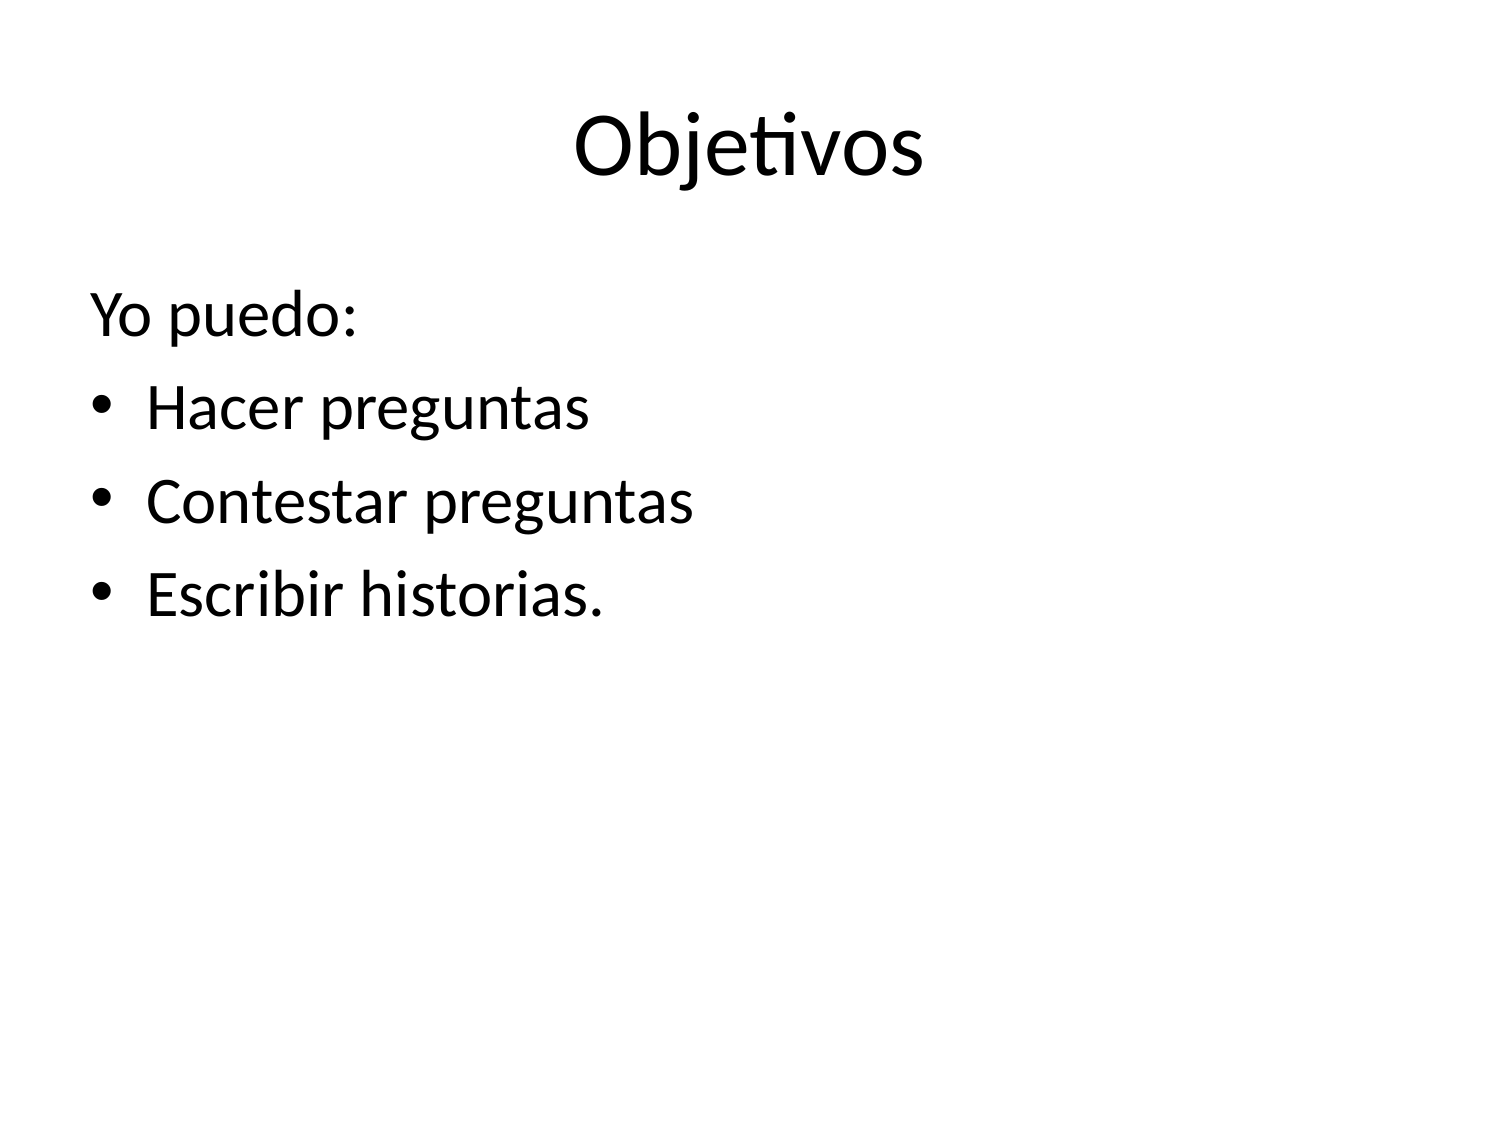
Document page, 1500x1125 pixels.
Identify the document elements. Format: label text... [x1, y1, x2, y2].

list Yo puedo: Hacer preguntas Contestar preguntas Escribir historias. [75, 262, 1425, 1005]
title Objetivos [75, 45, 1425, 233]
